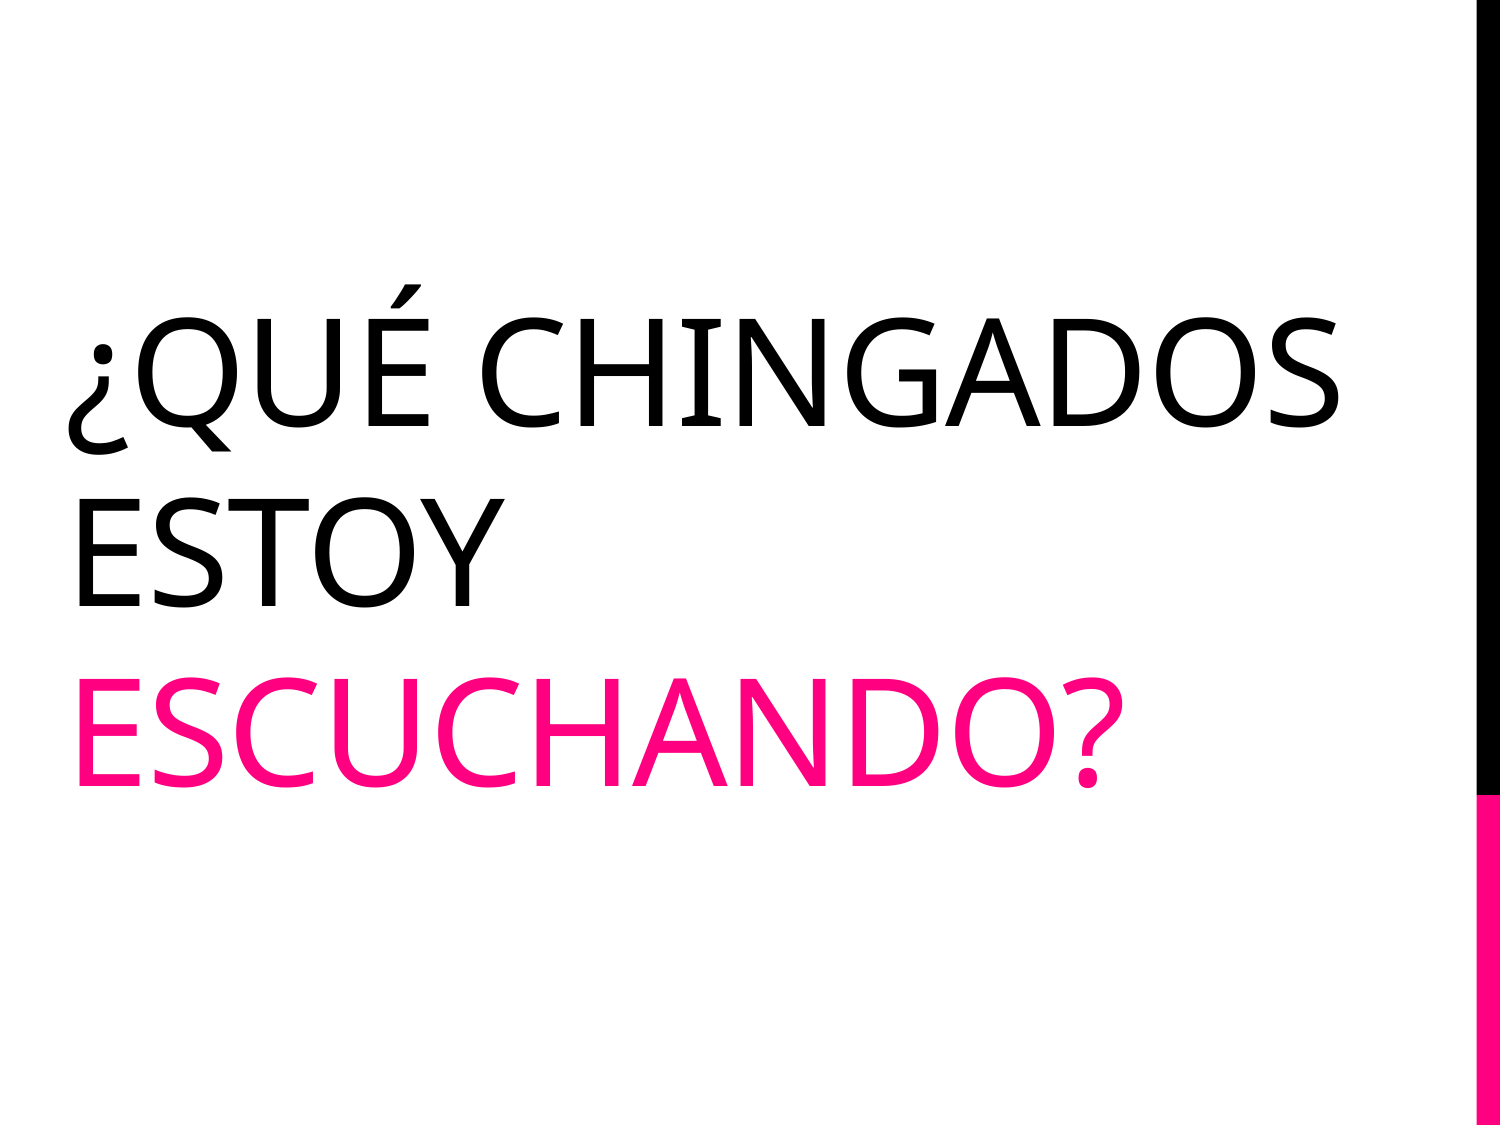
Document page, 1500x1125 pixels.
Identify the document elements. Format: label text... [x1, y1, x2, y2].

title ¿qué chingados estoy escuchando? [50, 66, 1500, 1027]
